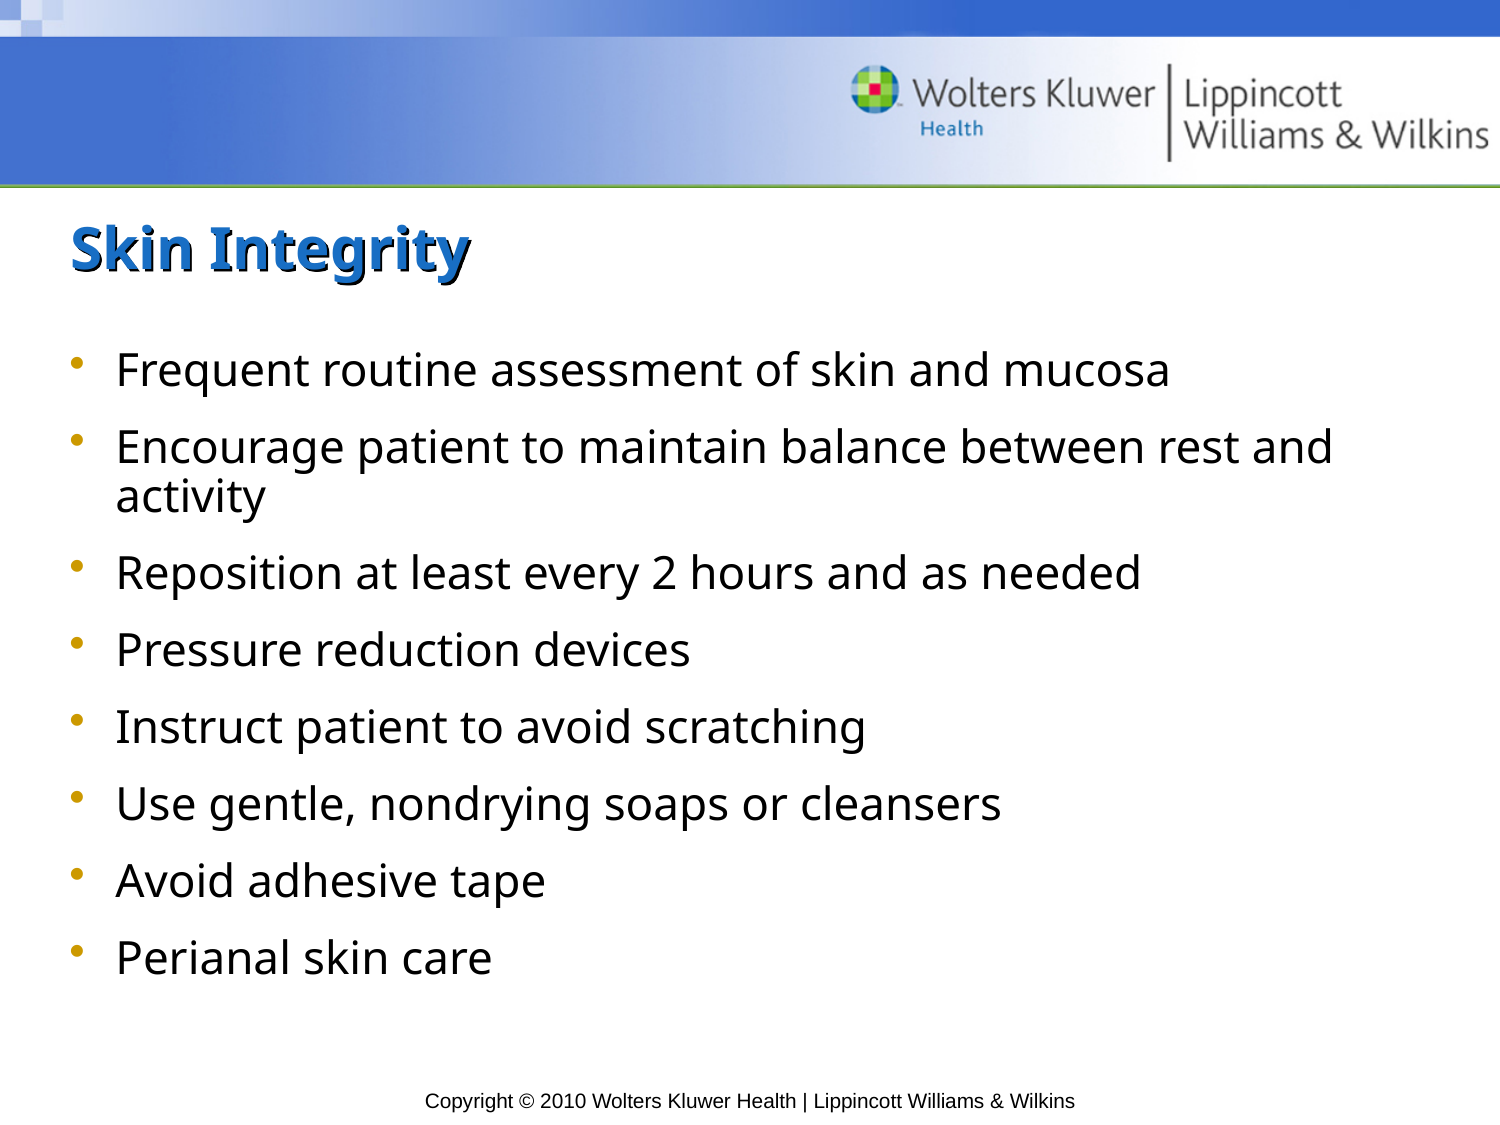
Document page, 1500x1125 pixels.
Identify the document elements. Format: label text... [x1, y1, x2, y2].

list Frequent routine assessment of skin and mucosa Encourage patient to maintain balance between rest and activity Reposition at least every 2 hours and as needed Pressure reduction devices Instruct patient to avoid scratching Use gentle, nondrying soaps or cleansers Avoid adhesive tape Perianal skin care [53, 338, 1468, 1042]
picture [0, 0, 1500, 188]
title Skin Integrity [70, 219, 1470, 283]
